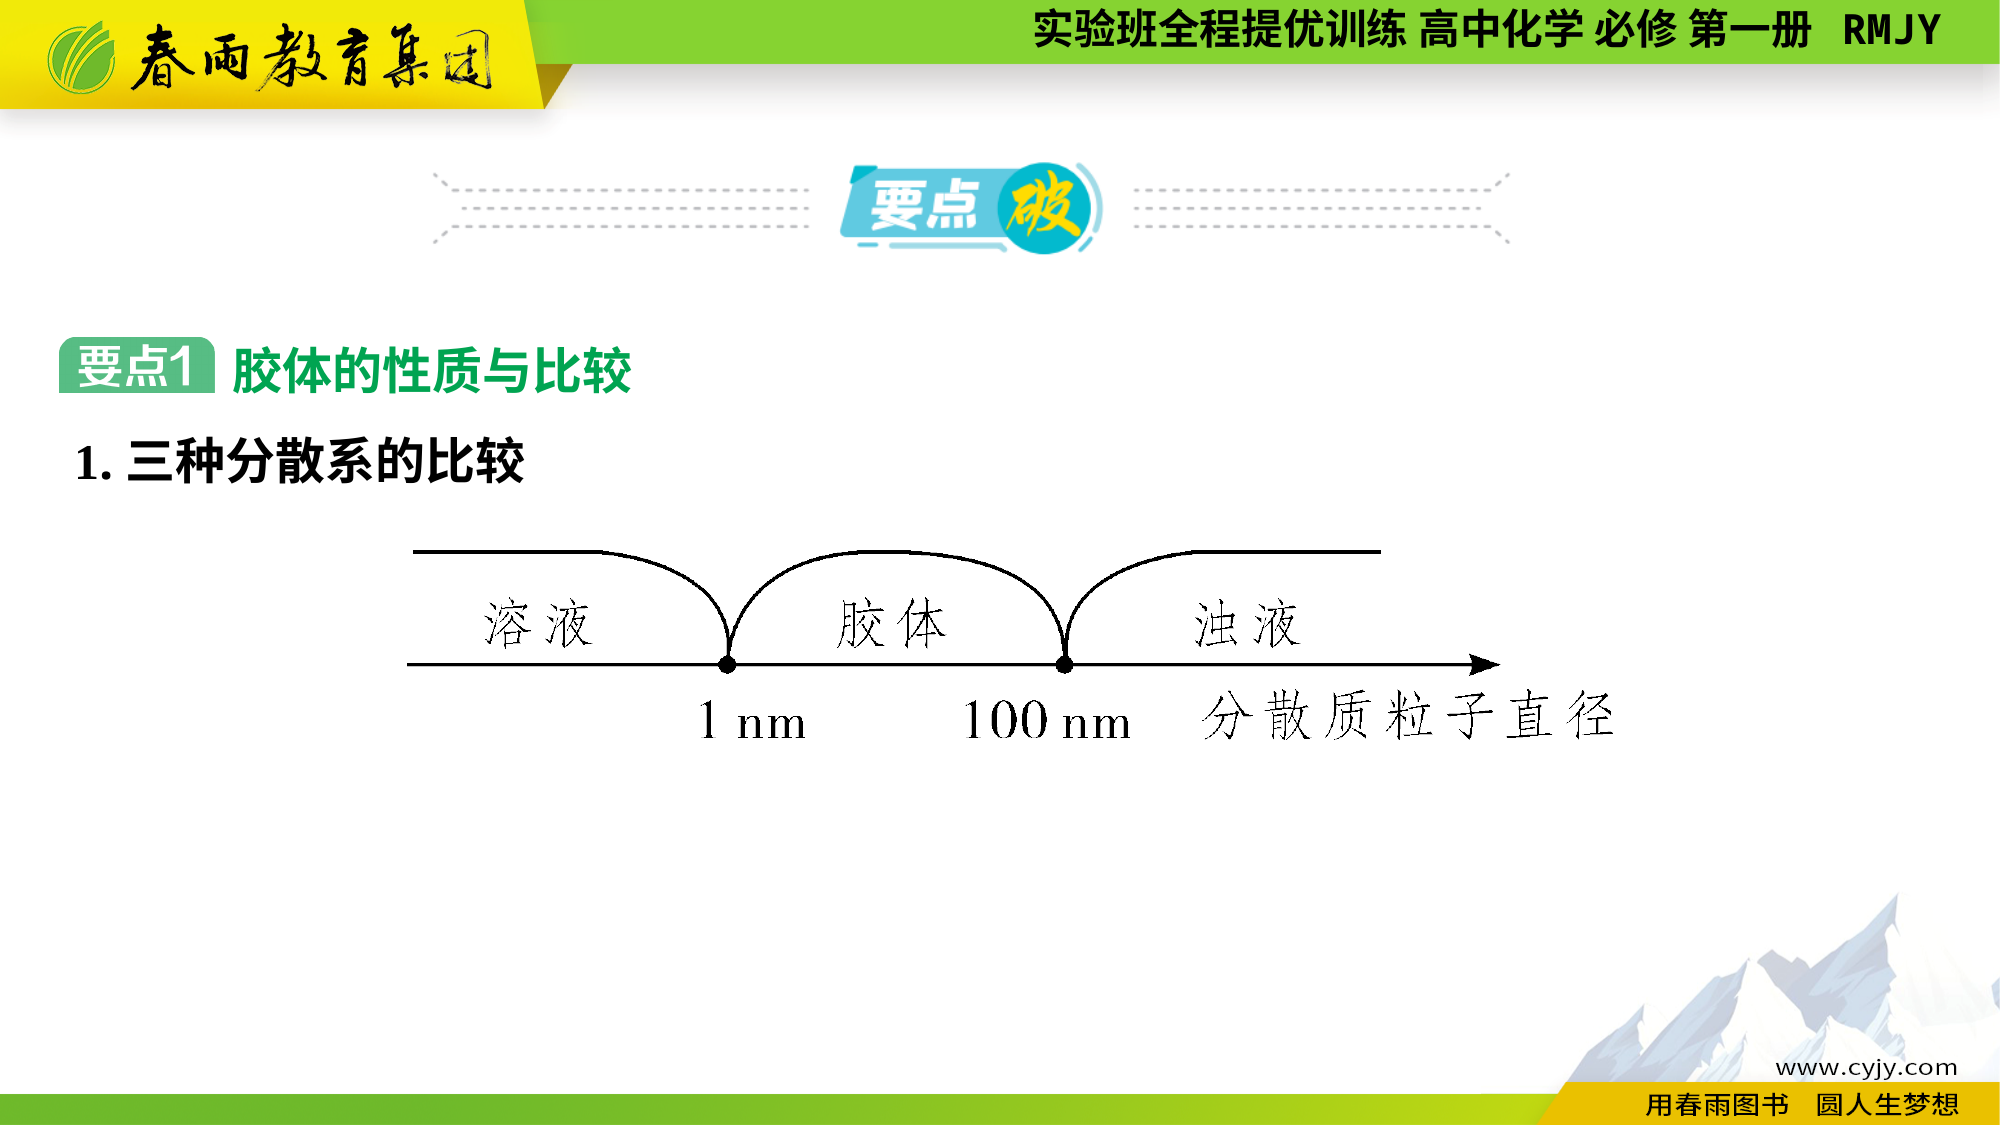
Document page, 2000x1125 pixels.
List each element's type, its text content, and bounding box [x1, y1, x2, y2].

list 胶体的性质与比较 1.三种分散系的比较 [59, 302, 1944, 580]
picture [0, 0, 2000, 1125]
